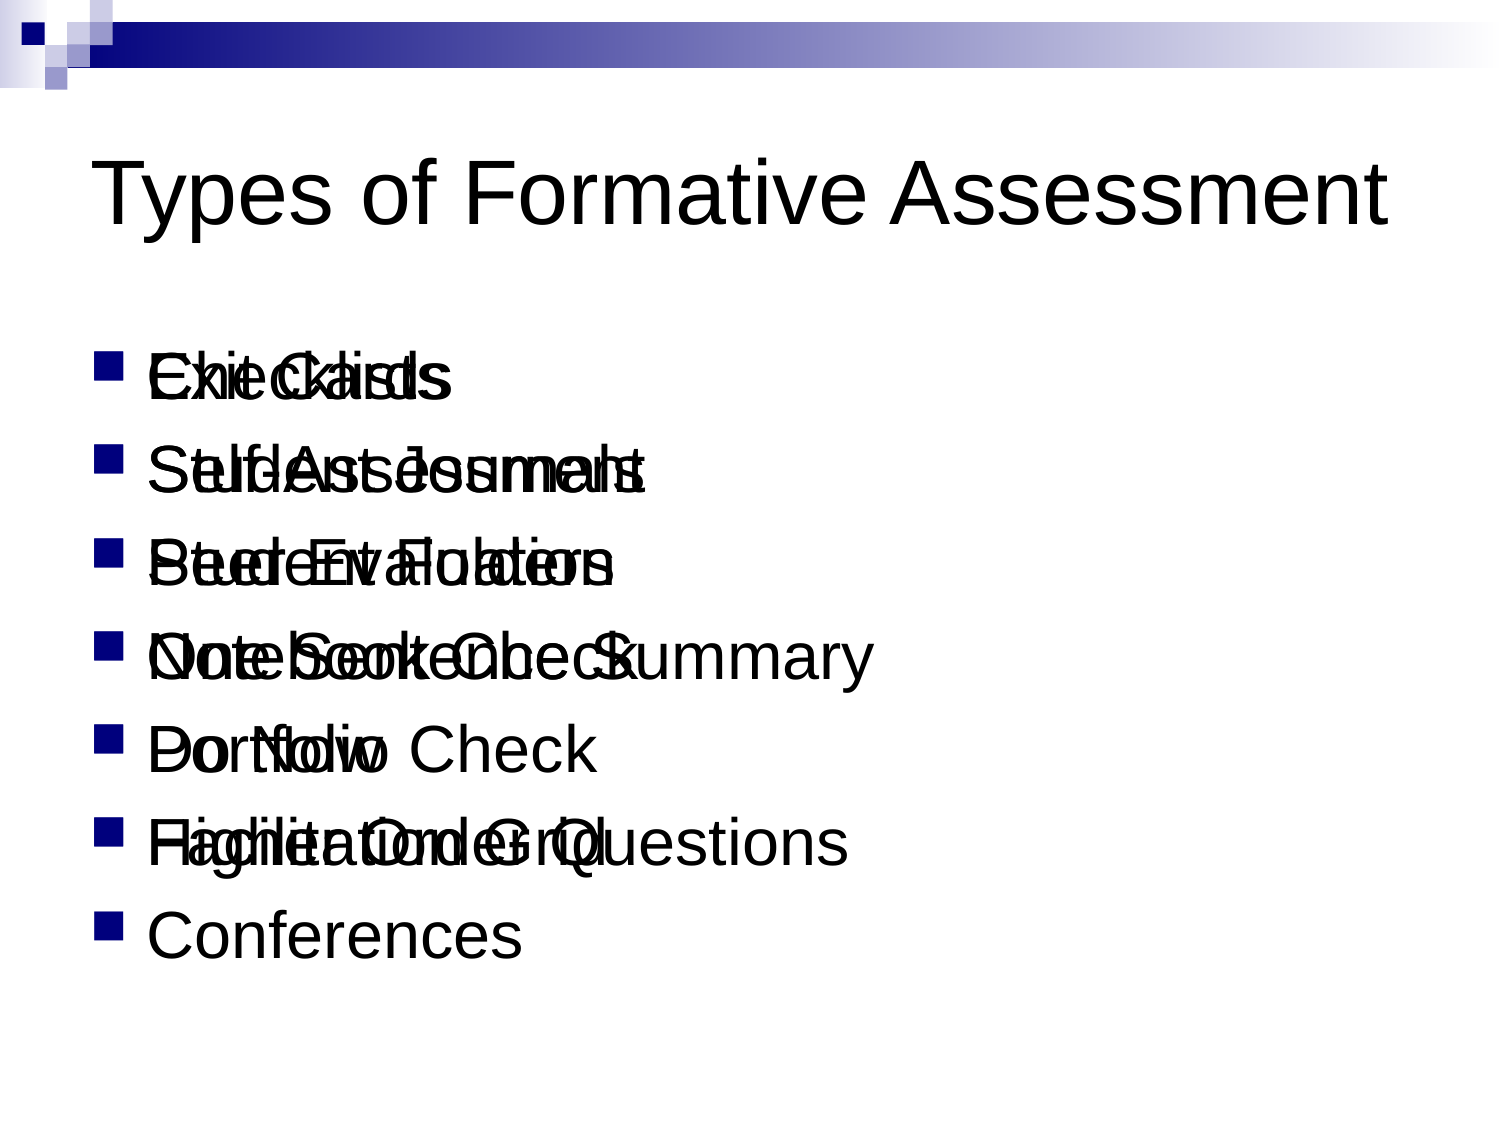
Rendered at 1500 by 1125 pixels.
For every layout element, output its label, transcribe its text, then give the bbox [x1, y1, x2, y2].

title Types of Formative Assessment [74, 74, 1426, 301]
list Exit Cards Self-Assessment Peer Evaluation Notebook Check Portfolio Check Higher Order Questions Conferences [74, 324, 1426, 963]
